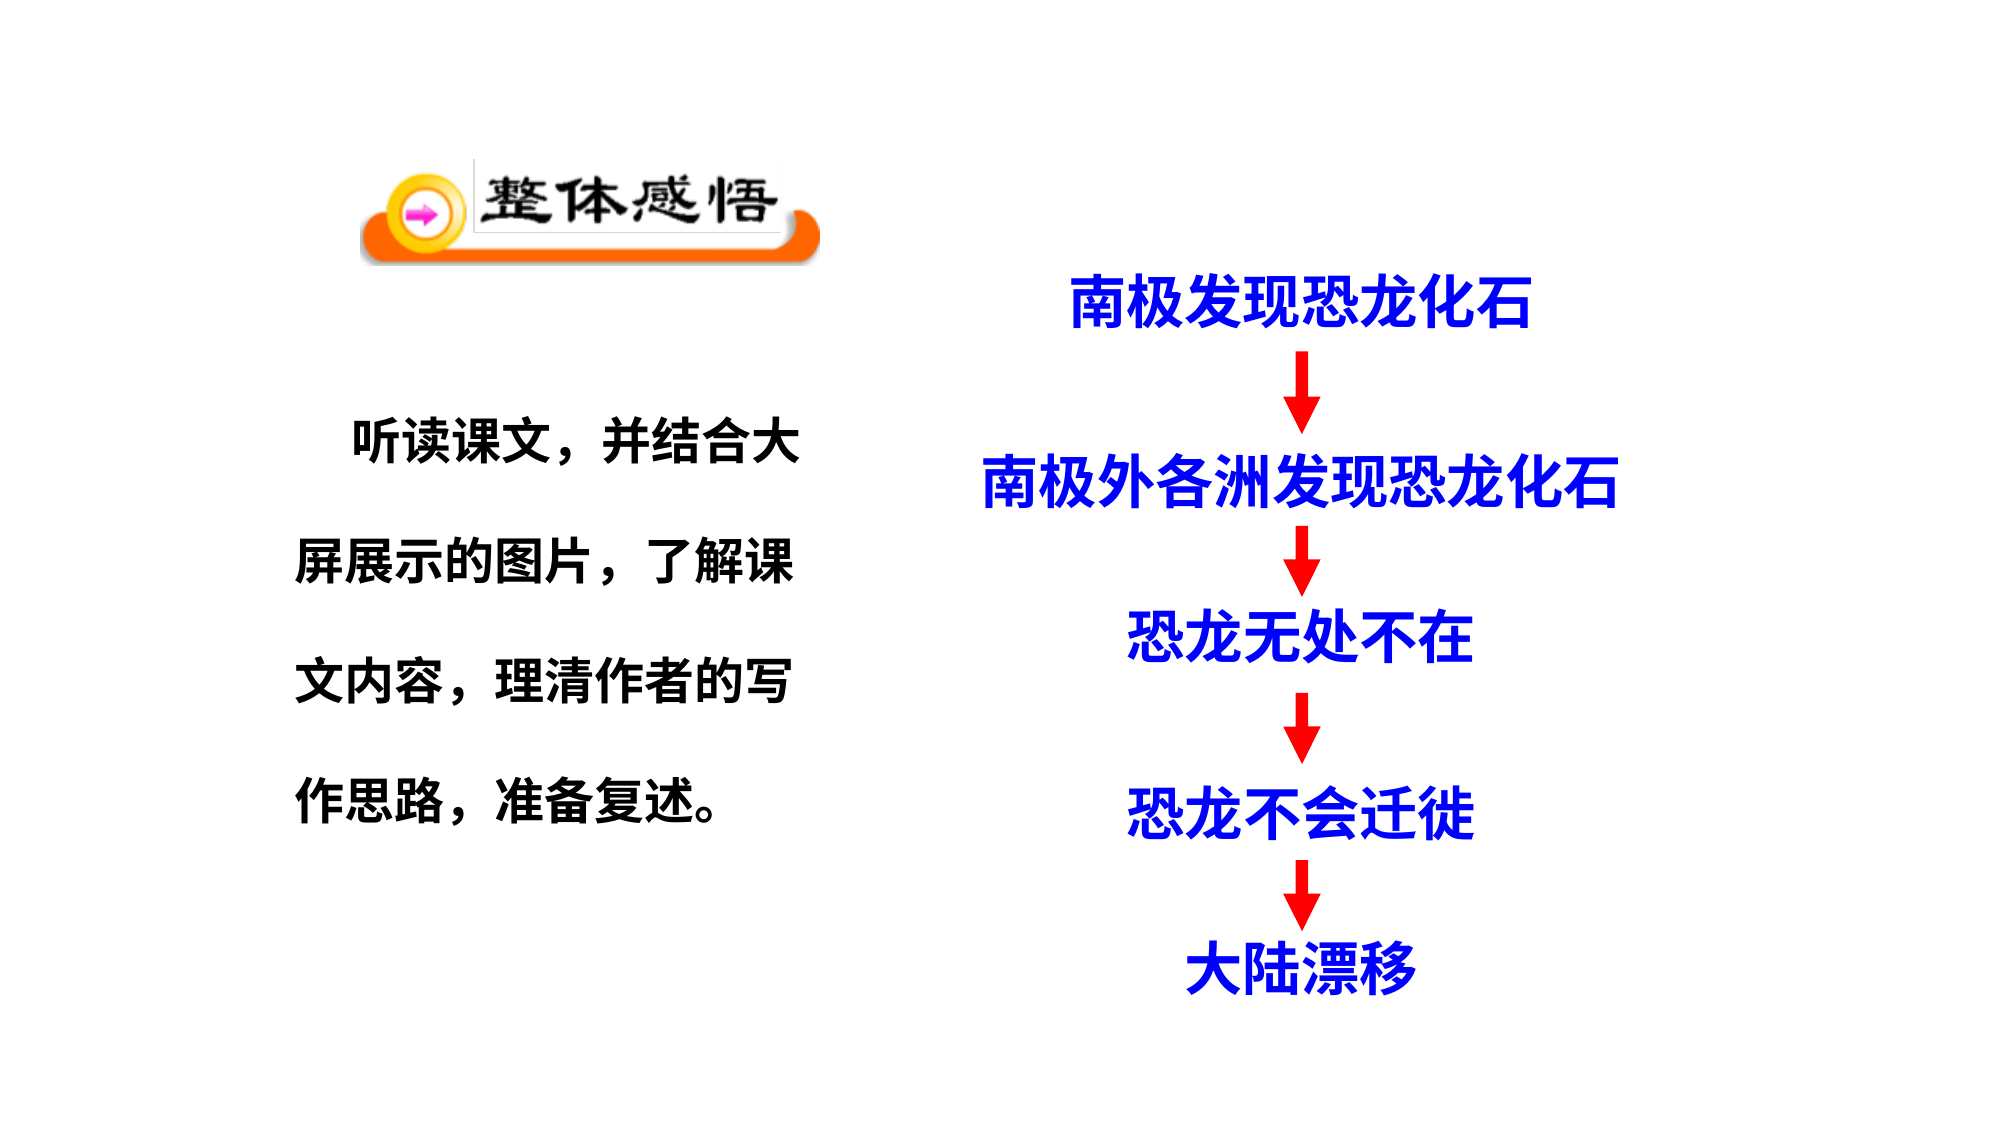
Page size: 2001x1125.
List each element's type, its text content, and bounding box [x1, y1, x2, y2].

text_box 恐龙不会迁徙 [970, 769, 1632, 855]
text_box 南极外各洲发现恐龙化石 [870, 438, 1733, 523]
picture [360, 159, 820, 266]
text_box 恐龙无处不在 [970, 592, 1632, 678]
text_box [1295, 351, 1309, 435]
list 听读课文，并结合大屏展示的图片，了解课文内容，理清作者的写作思路，准备复述。 [279, 342, 835, 996]
text_box [1295, 860, 1309, 932]
text_box [1295, 525, 1309, 597]
text_box 大陆漂移 [1035, 924, 1567, 1010]
text_box [1295, 692, 1309, 765]
text_box 南极发现恐龙化石 [970, 257, 1632, 343]
